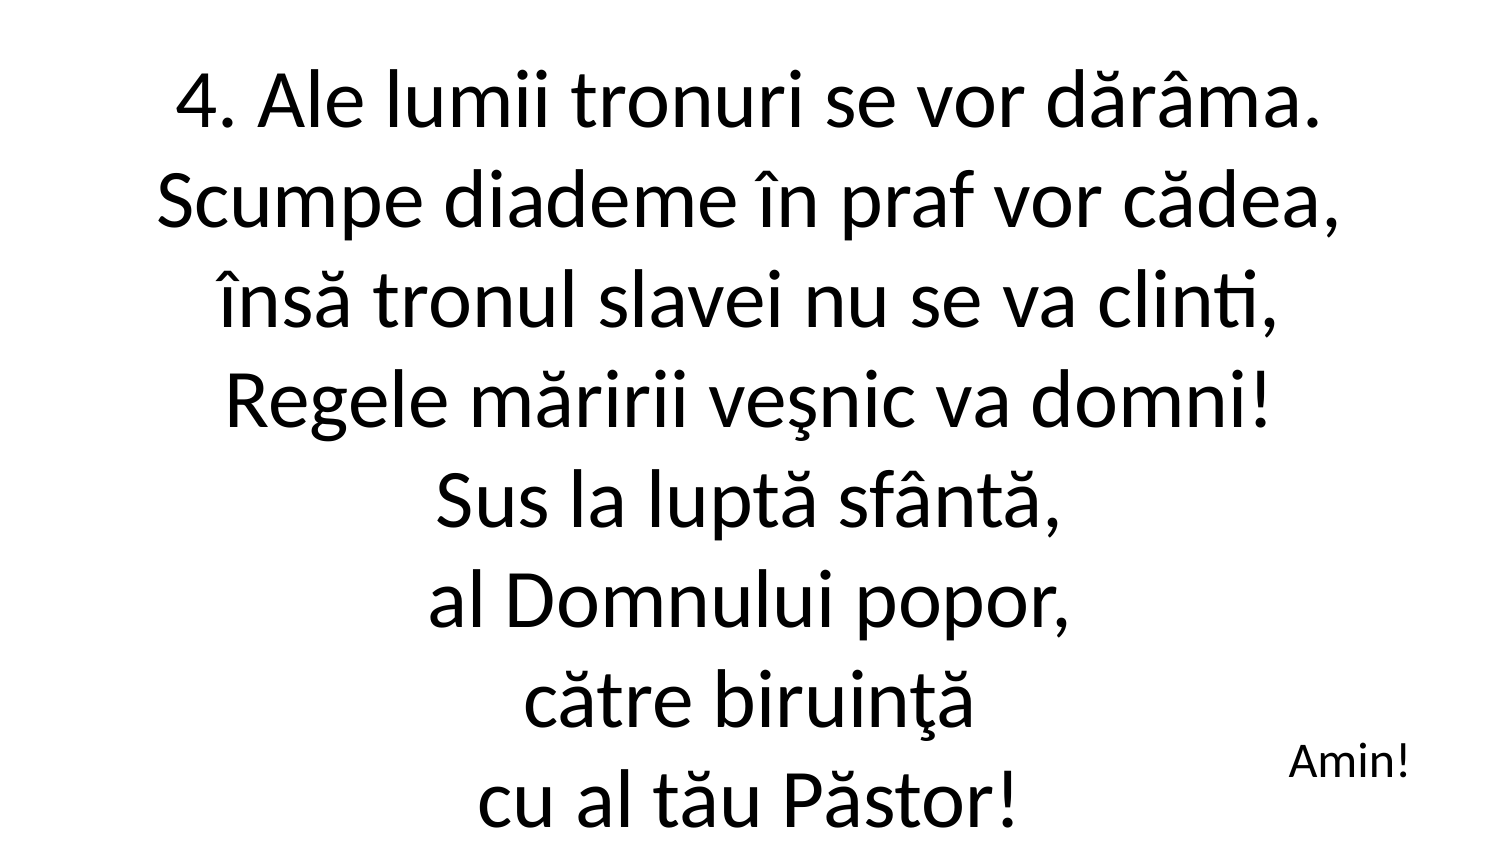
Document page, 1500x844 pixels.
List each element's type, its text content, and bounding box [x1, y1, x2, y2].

text_box 4. Ale lumii tronuri se vor dărâma. Scumpe diademe în praf vor cădea, însă tronul slavei nu se va clinti, Regele măririi veşnic va domni! Sus la luptă sfântă, al Domnului popor, către biruinţă cu al tău Păstor! [141, 0, 1359, 844]
text_box Amin! [1273, 674, 1427, 795]
